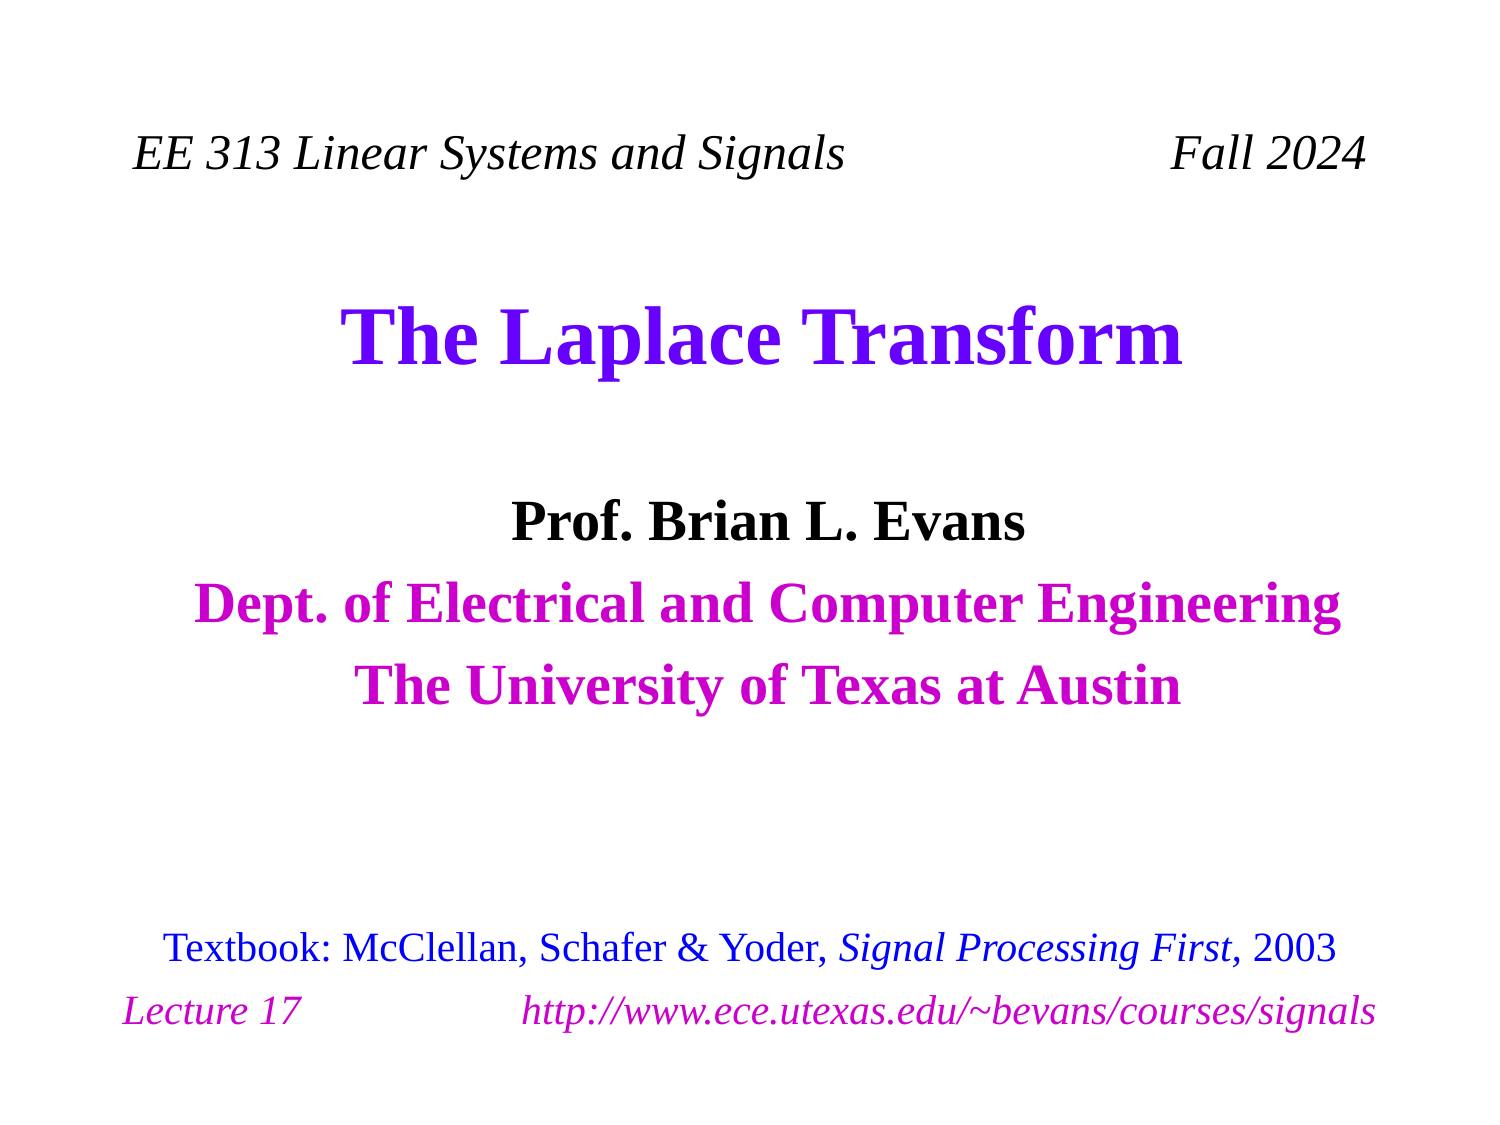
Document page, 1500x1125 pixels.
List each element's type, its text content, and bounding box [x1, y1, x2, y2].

subtitle Prof. Brian L. Evans Dept. of Electrical and Computer Engineering The University of Texas at Austin [137, 474, 1400, 763]
text_box EE 313 Linear Systems and Signals Fall 2024 [0, 112, 1500, 188]
title The Laplace Transform [125, 237, 1400, 425]
text_box Lecture 17 http://www.ece.utexas.edu/~bevans/courses/signals [0, 978, 1500, 1040]
text_box Textbook: McClellan, Schafer & Yoder, Signal Processing First, 2003 [0, 912, 1500, 978]
